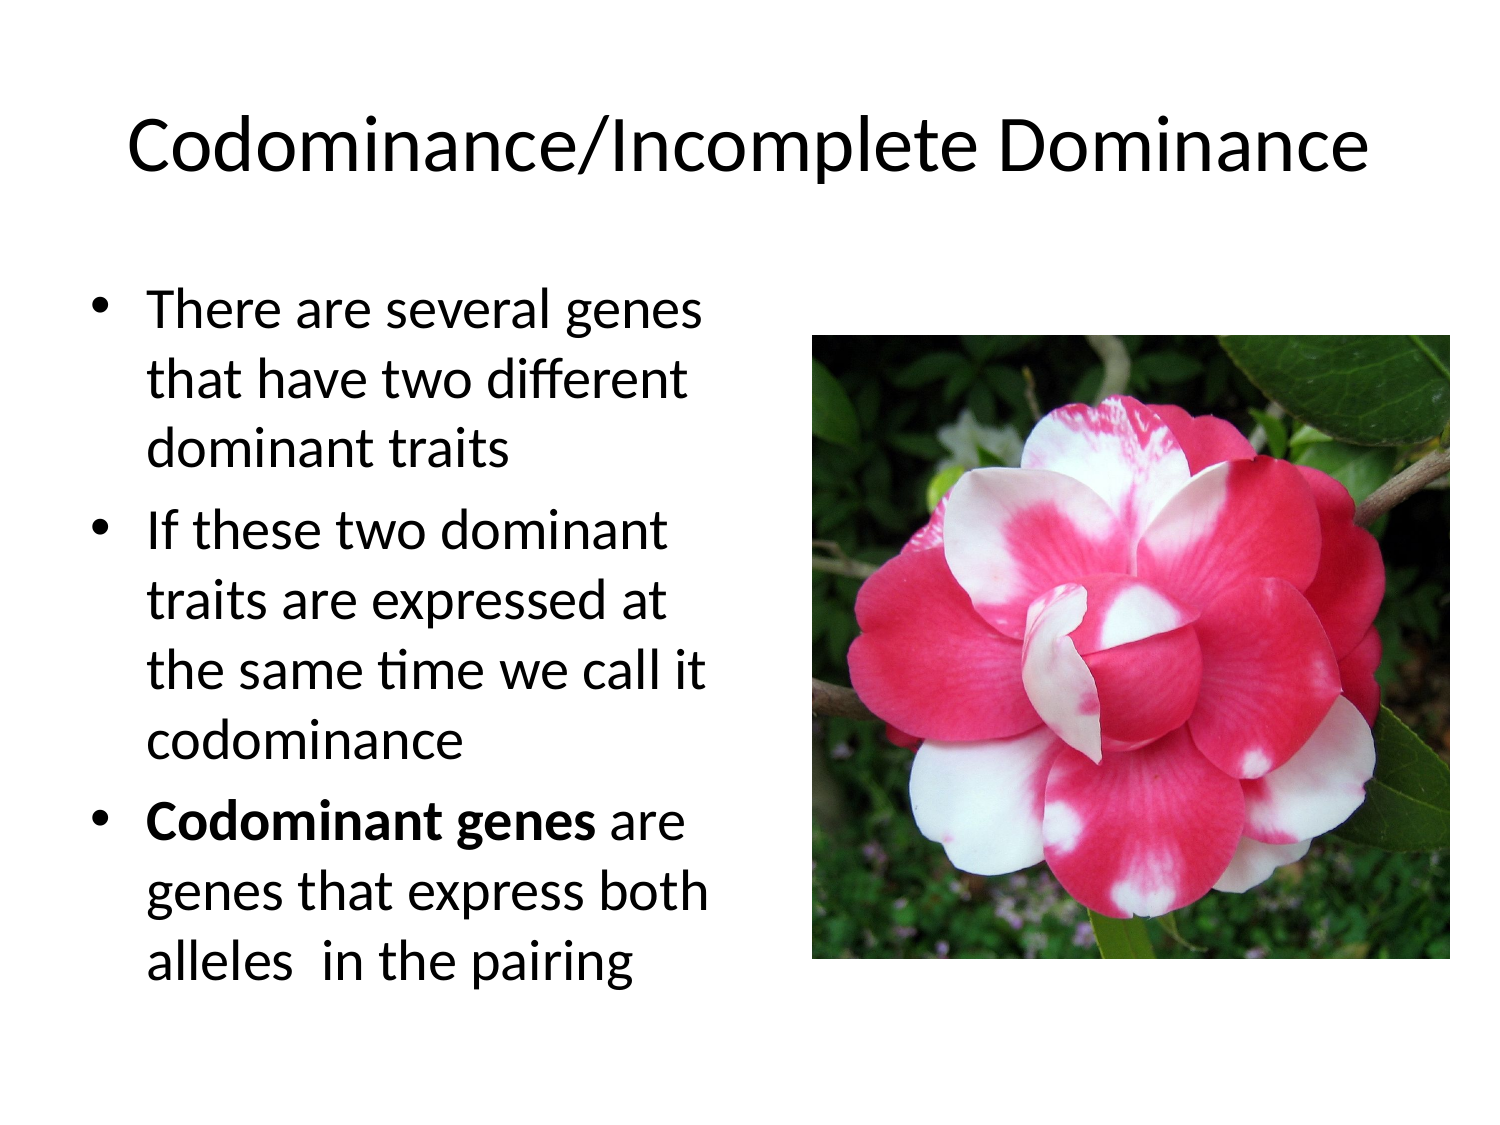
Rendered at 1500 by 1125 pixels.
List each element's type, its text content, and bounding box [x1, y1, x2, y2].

title Codominance/Incomplete Dominance [75, 45, 1425, 233]
picture [812, 334, 1451, 959]
list There are several genes that have two different dominant traits If these two dominant traits are expressed at the same time we call it codominance Codominant genes are genes that express both alleles in the pairing [75, 262, 738, 1005]
